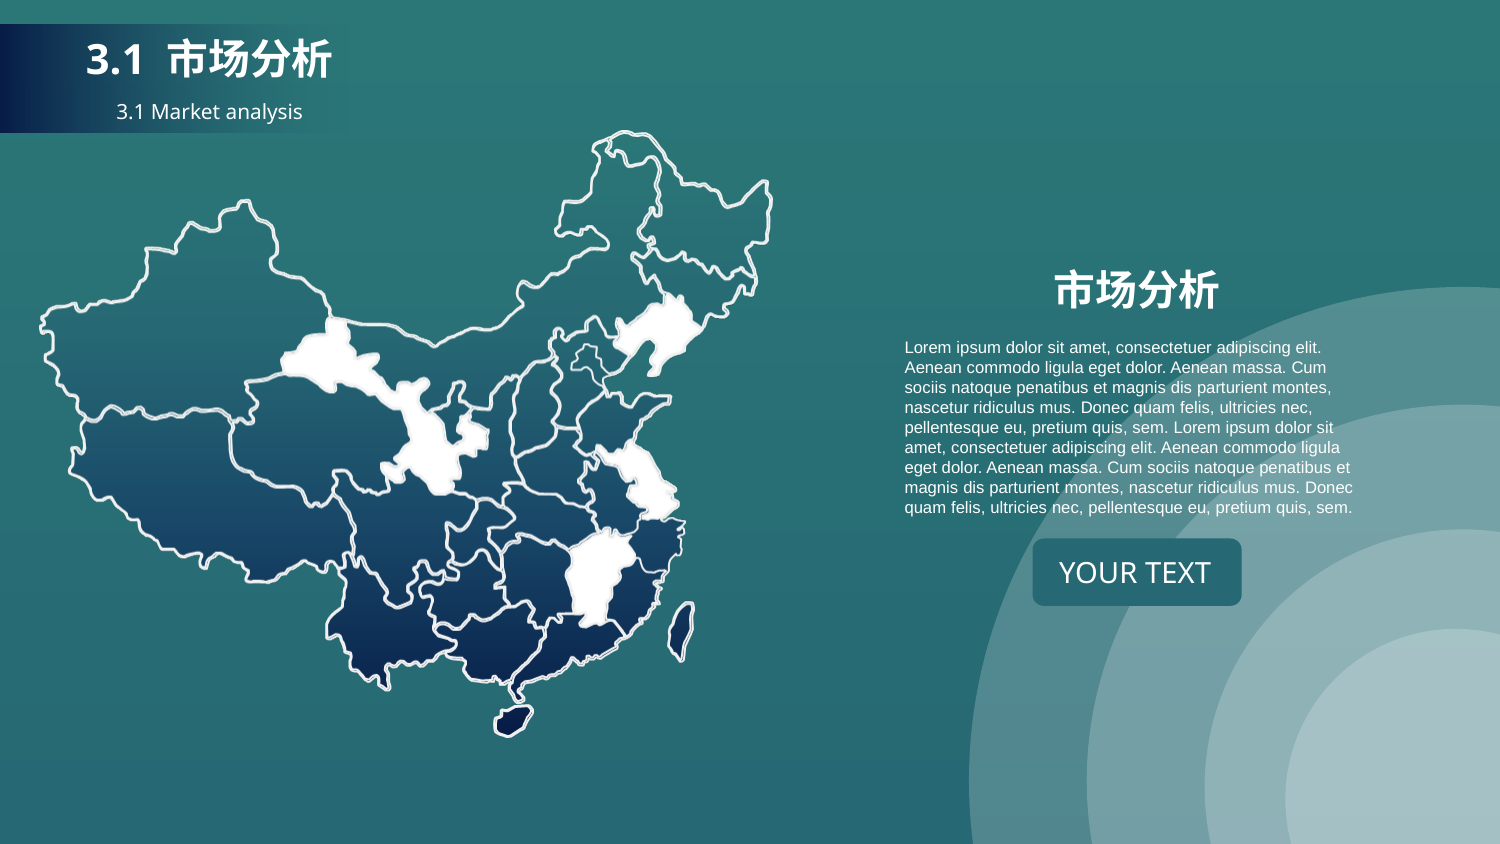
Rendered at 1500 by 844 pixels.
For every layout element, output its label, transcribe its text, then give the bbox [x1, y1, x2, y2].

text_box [1032, 538, 1242, 607]
text_box [0, 24, 349, 133]
text_box 市场分析 [1038, 256, 1236, 285]
text_box 3.1 市场分析 [71, 25, 349, 91]
text_box 3.1 Market analysis [101, 91, 318, 129]
text_box Lorem ipsum dolor sit amet, consectetuer adipiscing elit. Aenean commodo ligula eget dolor. Aenean massa. Cum sociis natoque penatibus et magnis dis parturient montes, nascetur ridiculus mus. Donec quam felis, ultricies nec, pellentesque eu, pretium quis, sem. Lorem ipsum dolor sit amet, consectetuer adipiscing elit. Aenean commodo ligula eget dolor. Aenean massa. Cum sociis natoque penatibus et magnis dis parturient montes, nascetur ridiculus mus. Donec quam felis, ultricies nec, pellentesque eu, pretium quis, sem. [889, 329, 963, 524]
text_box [968, 286, 1500, 844]
picture [38, 130, 774, 739]
